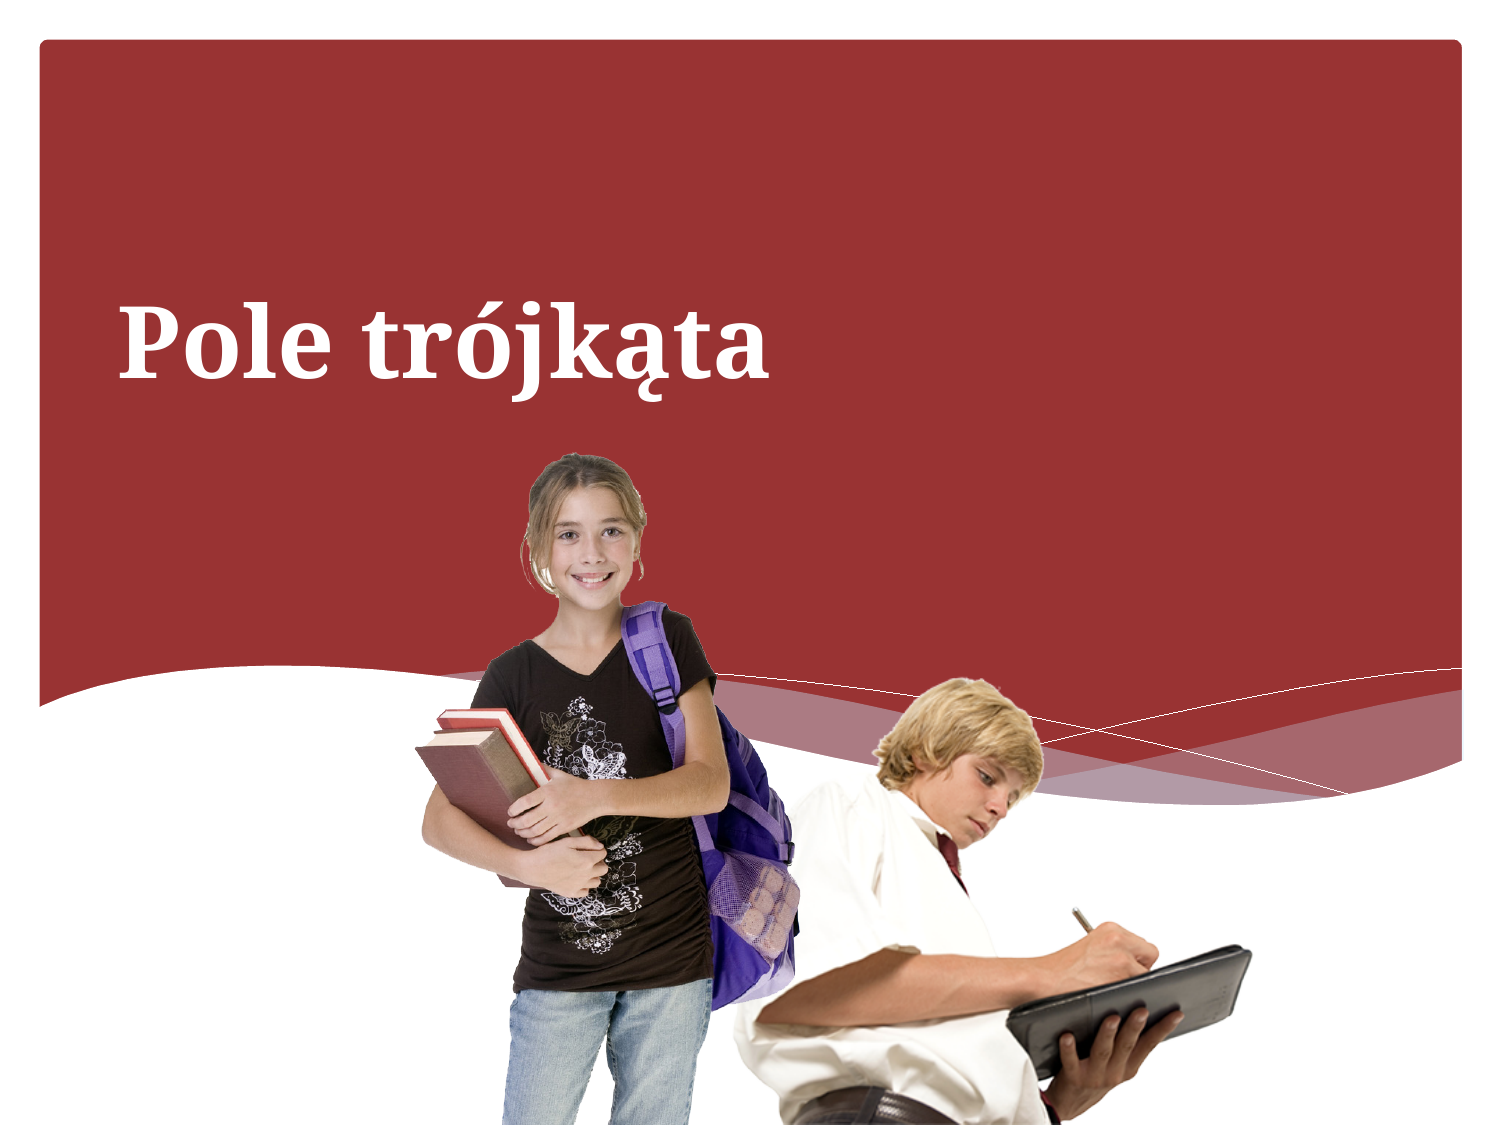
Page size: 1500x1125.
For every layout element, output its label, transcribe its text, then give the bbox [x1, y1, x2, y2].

title Pole trójkąta [102, 271, 945, 440]
picture [171, 361, 1368, 1125]
